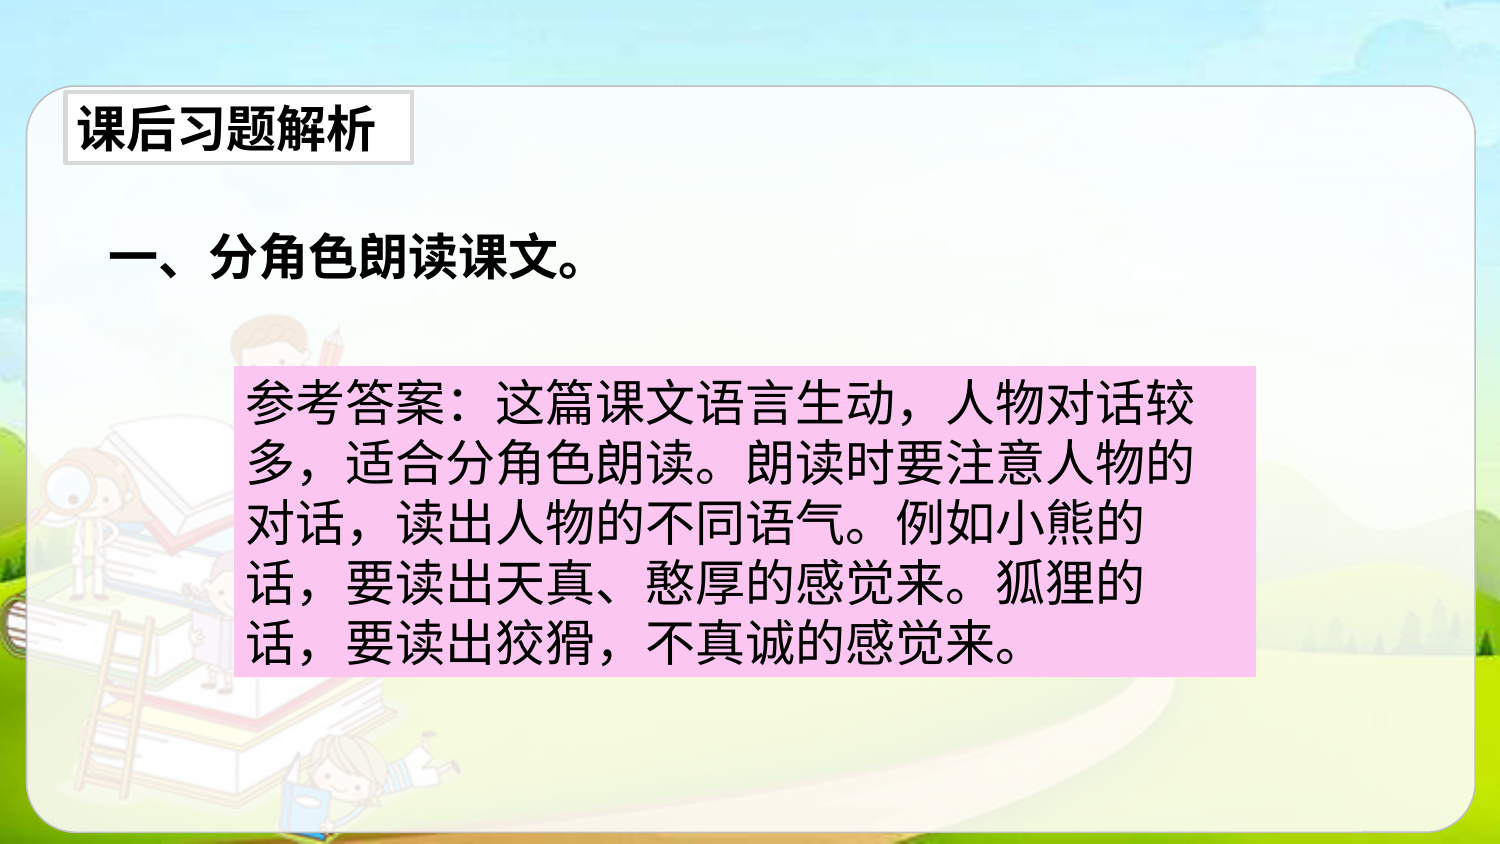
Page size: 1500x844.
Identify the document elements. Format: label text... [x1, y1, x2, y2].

text_box 课后习题解析 [63, 90, 414, 165]
text_box 一、分角色朗读课文。 [97, 220, 620, 292]
picture [0, 0, 1500, 844]
text_box 参考答案：这篇课文语言生动，人物对话较多，适合分角色朗读。朗读时要注意人物的对话，读出人物的不同语气。例如小熊的话，要读出天真、憨厚的感觉来。狐狸的话，要读出狡猾，不真诚的感觉来。 [234, 366, 1257, 678]
